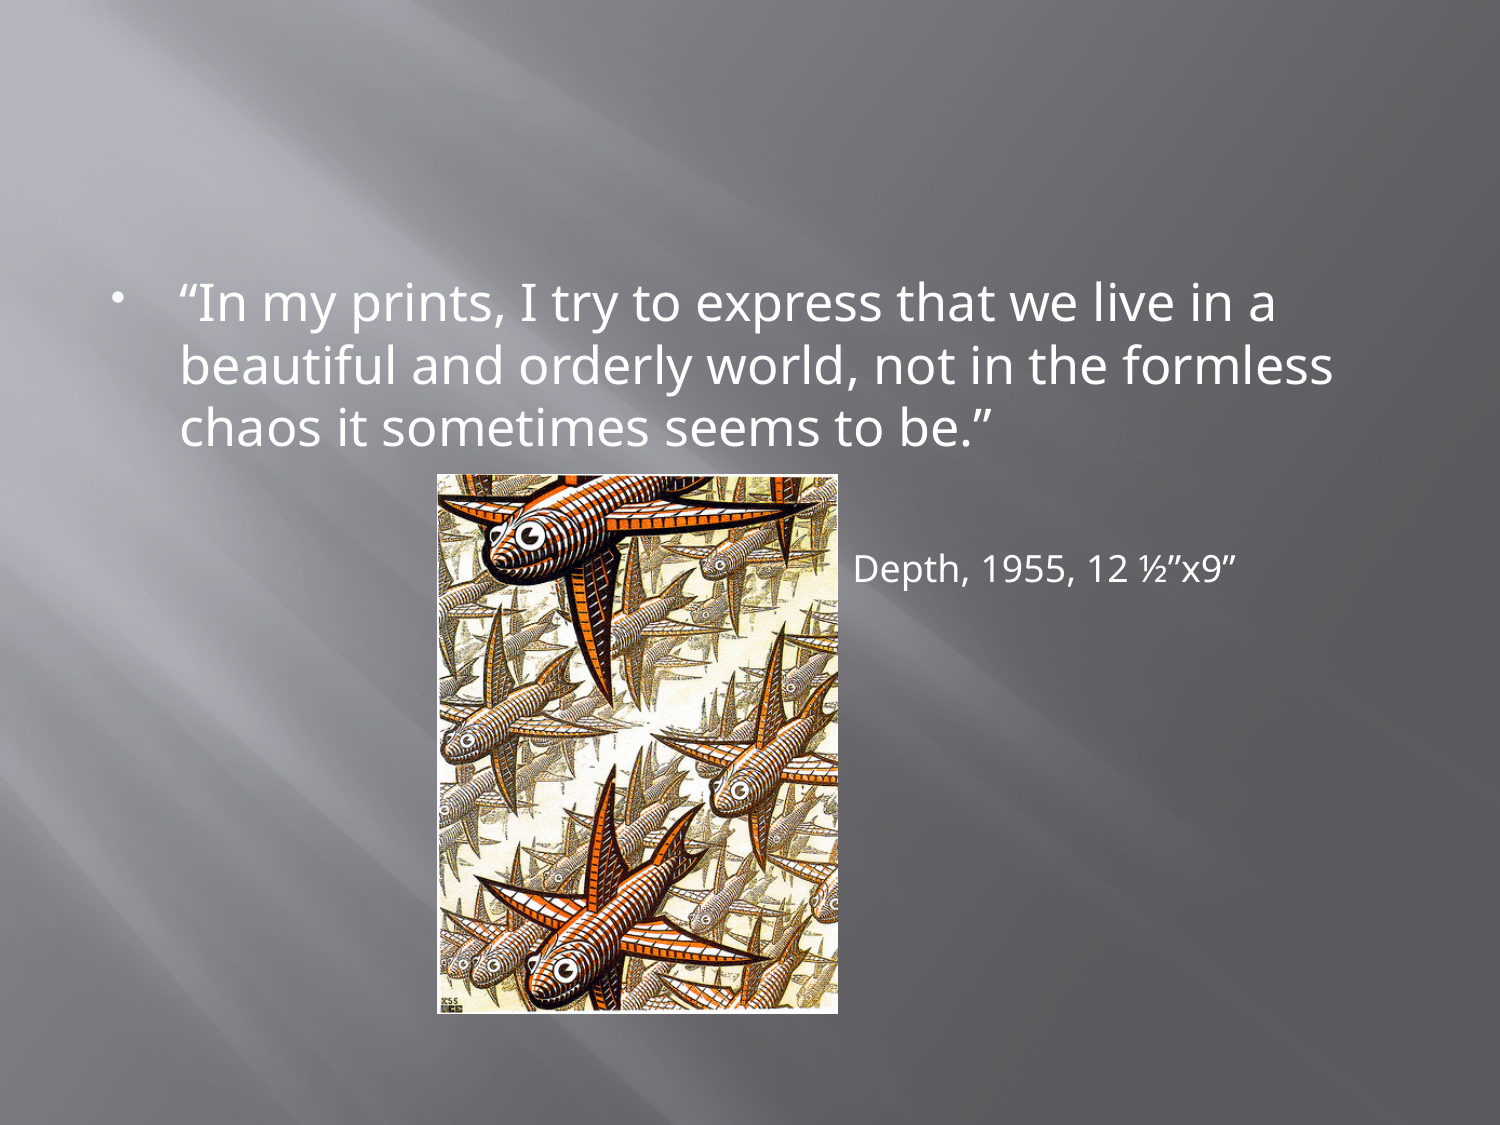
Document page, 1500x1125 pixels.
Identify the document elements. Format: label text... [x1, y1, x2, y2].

text_box Depth, 1955, 12 ½”x9” [880, 537, 1350, 598]
list “In my prints, I try to express that we live in a beautiful and orderly world, not in the formless chaos it sometimes seems to be.” [75, 262, 1425, 1088]
picture [437, 474, 838, 1015]
